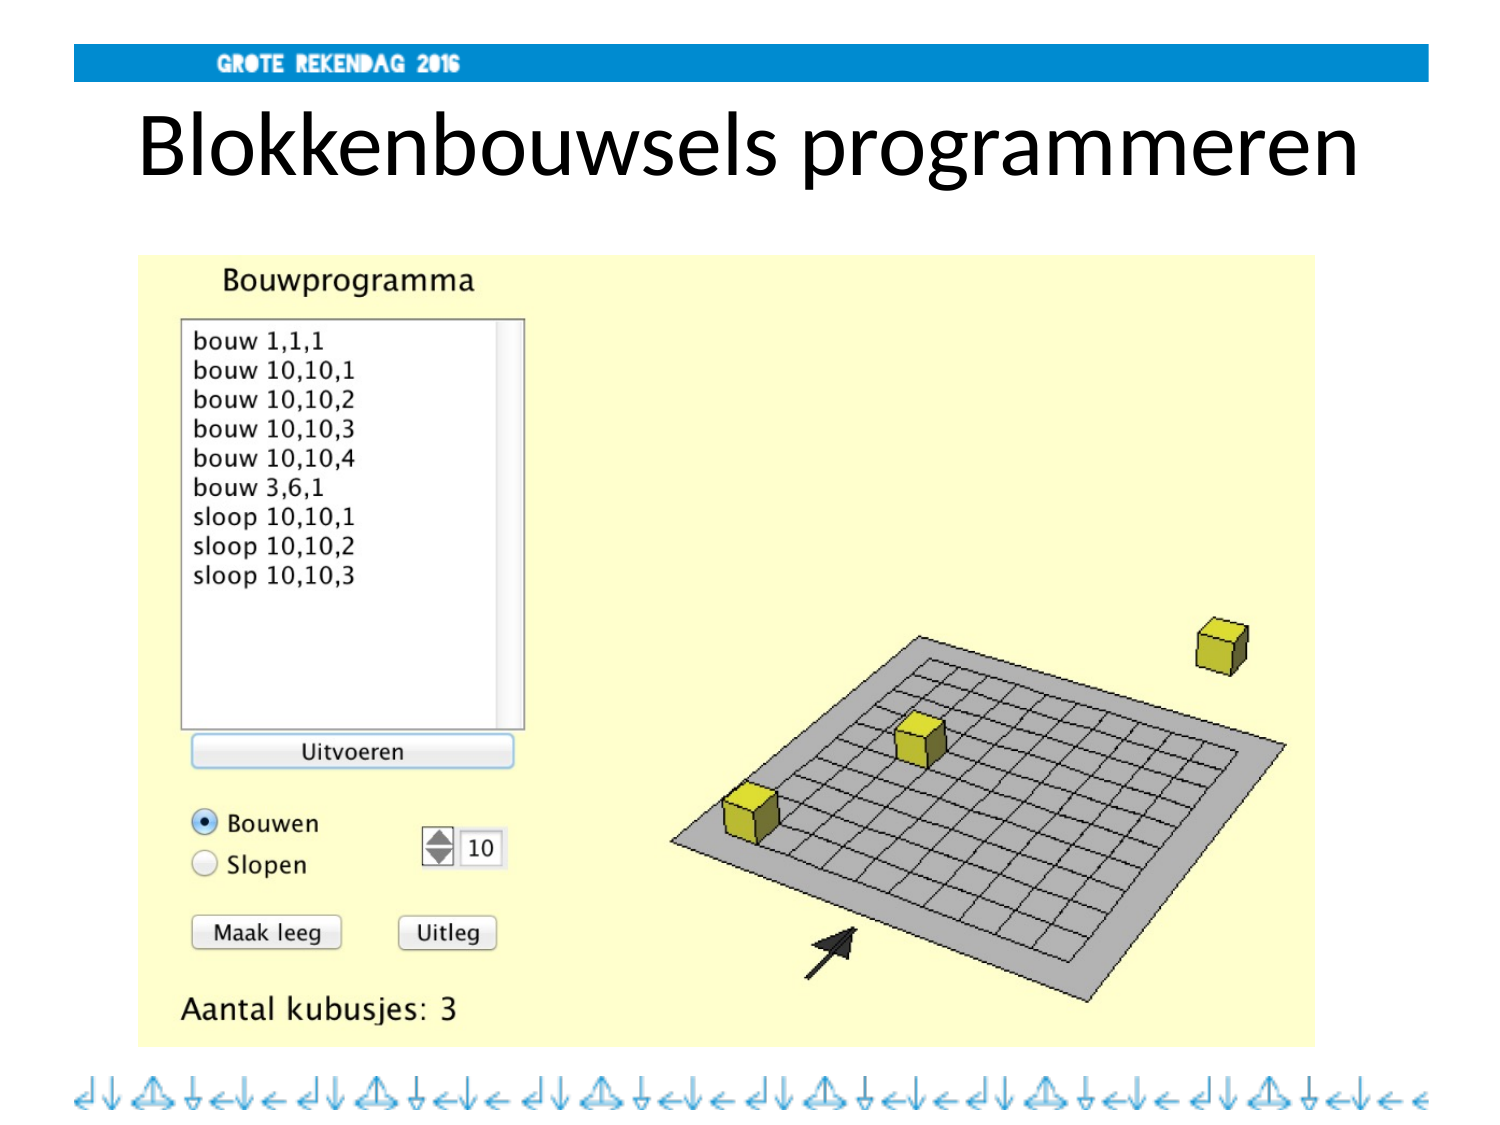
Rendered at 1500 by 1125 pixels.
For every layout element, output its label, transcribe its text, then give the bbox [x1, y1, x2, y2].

picture [73, 1075, 1429, 1110]
picture [417, 54, 459, 72]
title Blokkenbouwsels programmeren [75, 90, 1425, 233]
picture [217, 54, 284, 72]
picture [296, 54, 405, 72]
picture [137, 255, 1315, 1048]
